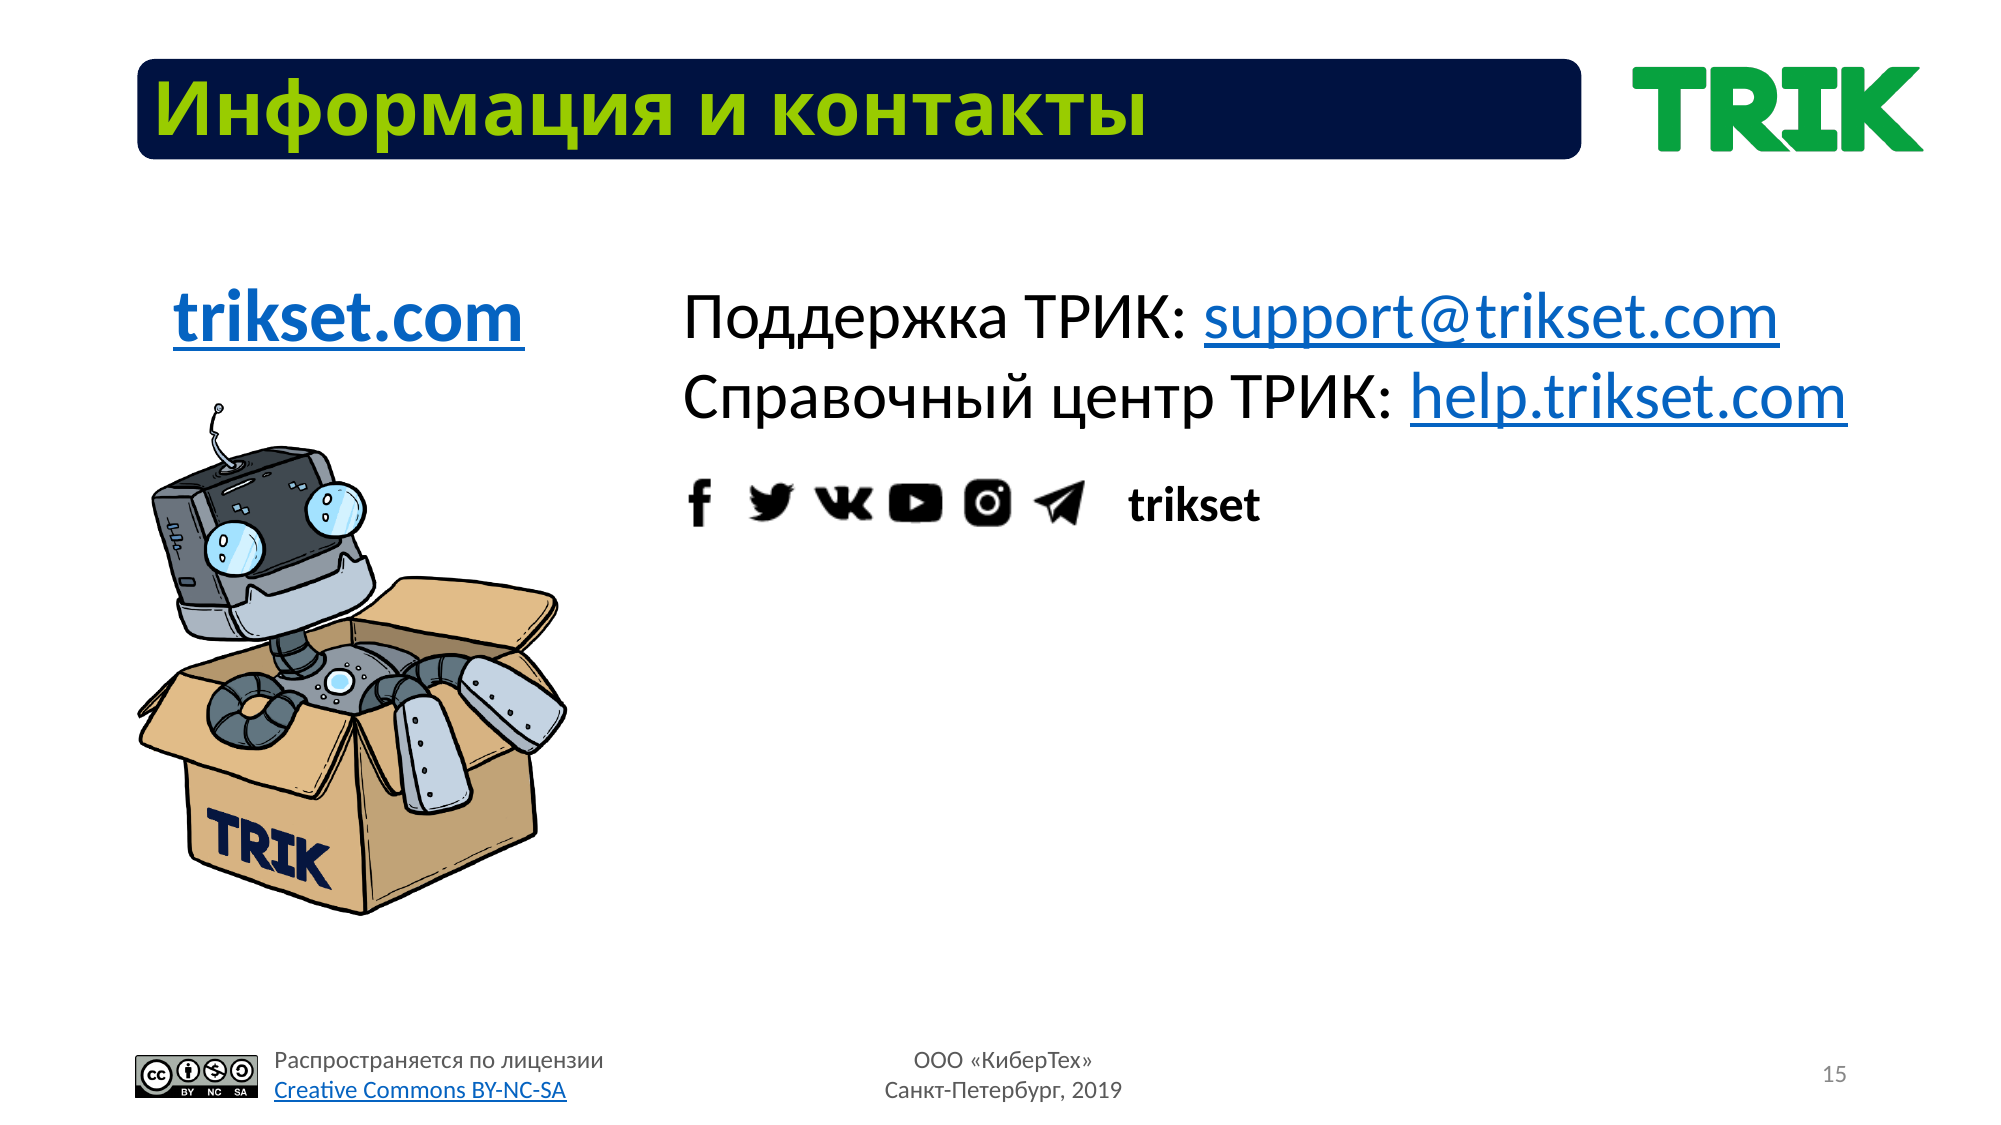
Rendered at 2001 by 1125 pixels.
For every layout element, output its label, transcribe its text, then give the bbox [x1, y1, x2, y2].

picture [1631, 64, 1924, 154]
picture [61, 363, 651, 953]
slide_number 15 [1412, 1042, 1863, 1103]
picture [135, 1055, 258, 1098]
picture [675, 468, 1099, 535]
